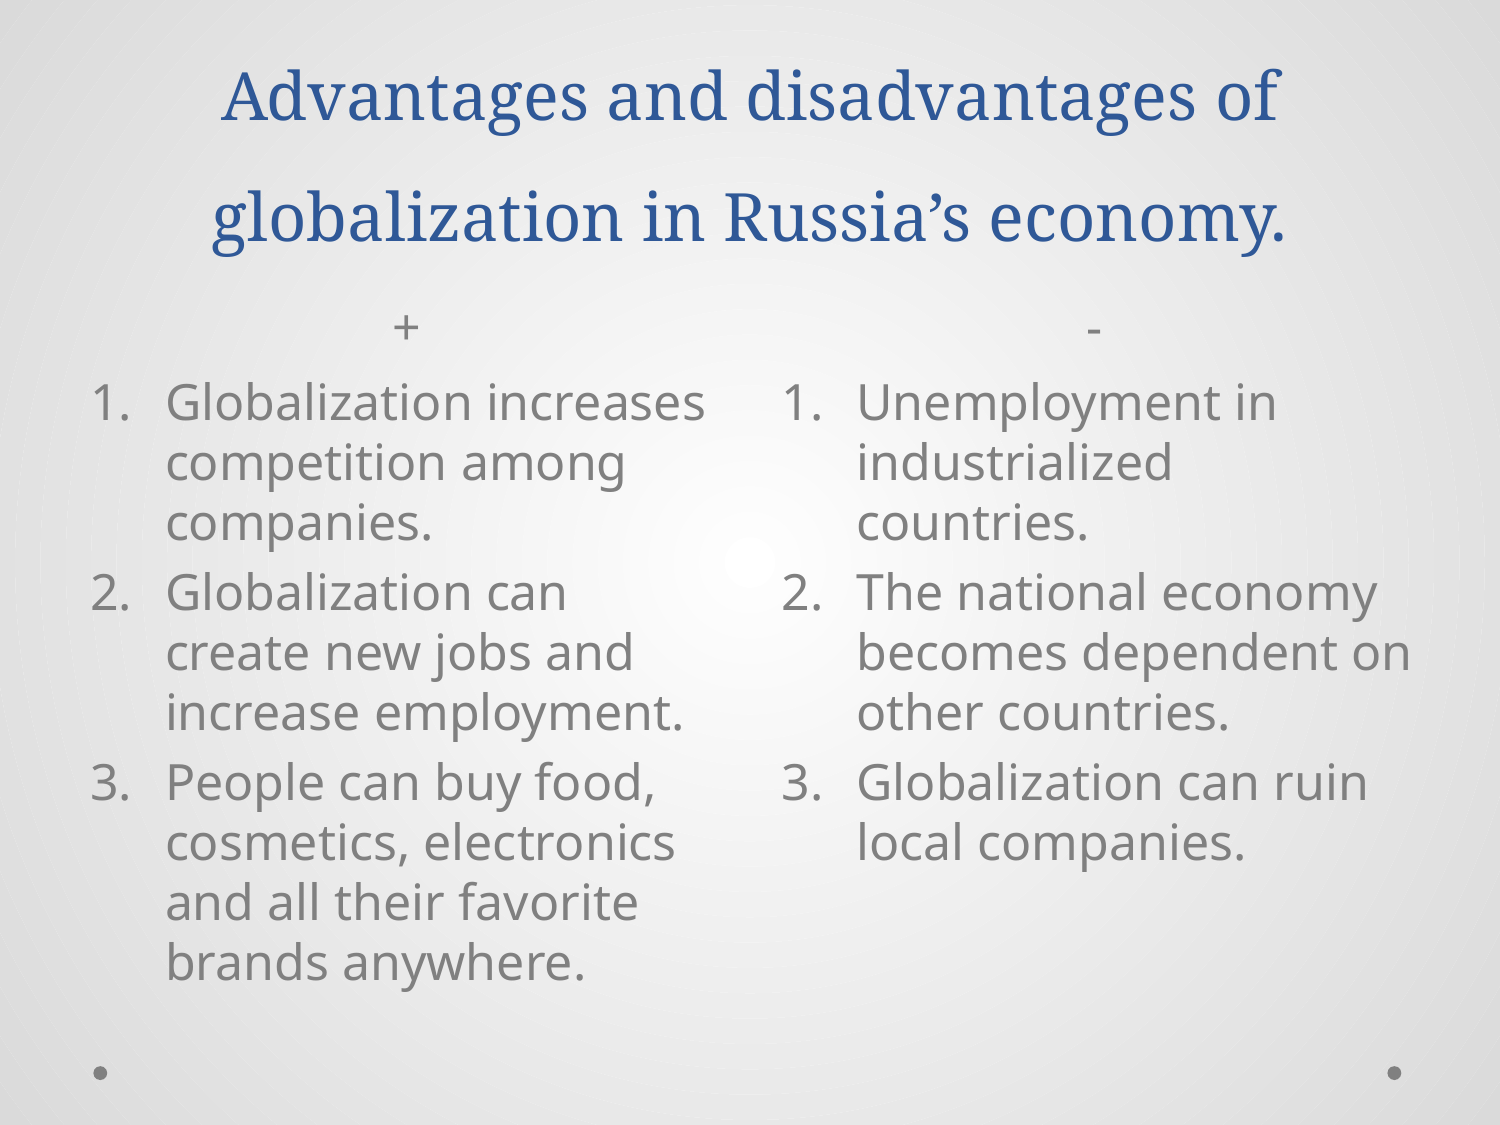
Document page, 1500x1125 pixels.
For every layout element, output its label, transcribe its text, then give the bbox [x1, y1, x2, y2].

list Unemployment in industrialized countries. The national economy becomes dependent on other countries. Globalization can ruin local companies. [766, 363, 1430, 1005]
list + [75, 262, 738, 363]
list - [762, 262, 1426, 363]
list Globalization increases competition among companies. Globalization can create new jobs and increase employment. People can buy food, cosmetics, electronics and all their favorite brands anywhere. [75, 363, 738, 1005]
title Advantages and disadvantages of globalization in Russia’s economy. [75, 0, 1425, 263]
